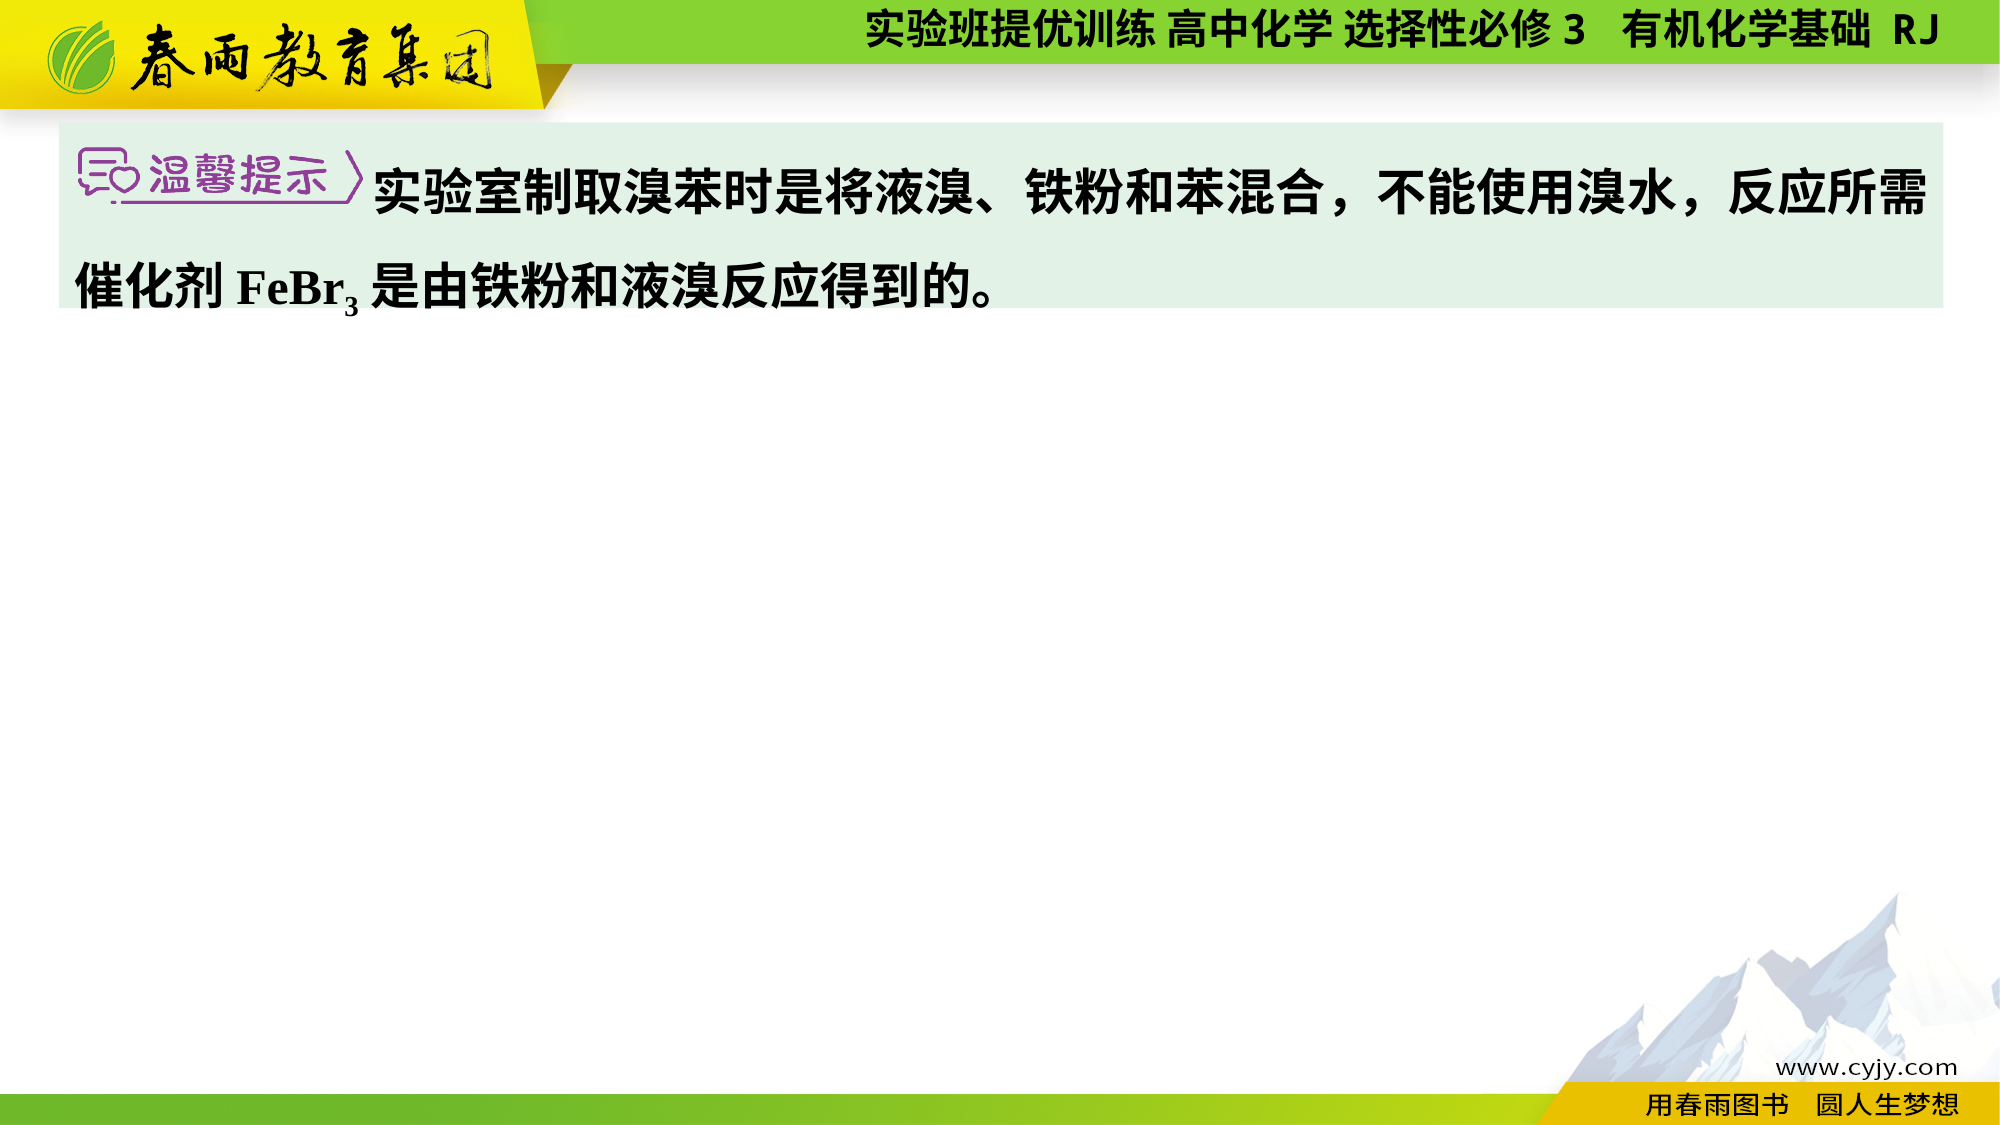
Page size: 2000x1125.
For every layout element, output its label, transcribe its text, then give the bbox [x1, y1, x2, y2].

list 实验室制取溴苯时是将液溴、铁粉和苯混合，不能使用溴水，反应所需催化剂FeBr3是由铁粉和液溴反应得到的。 [59, 122, 1944, 308]
picture [0, 0, 2000, 1125]
